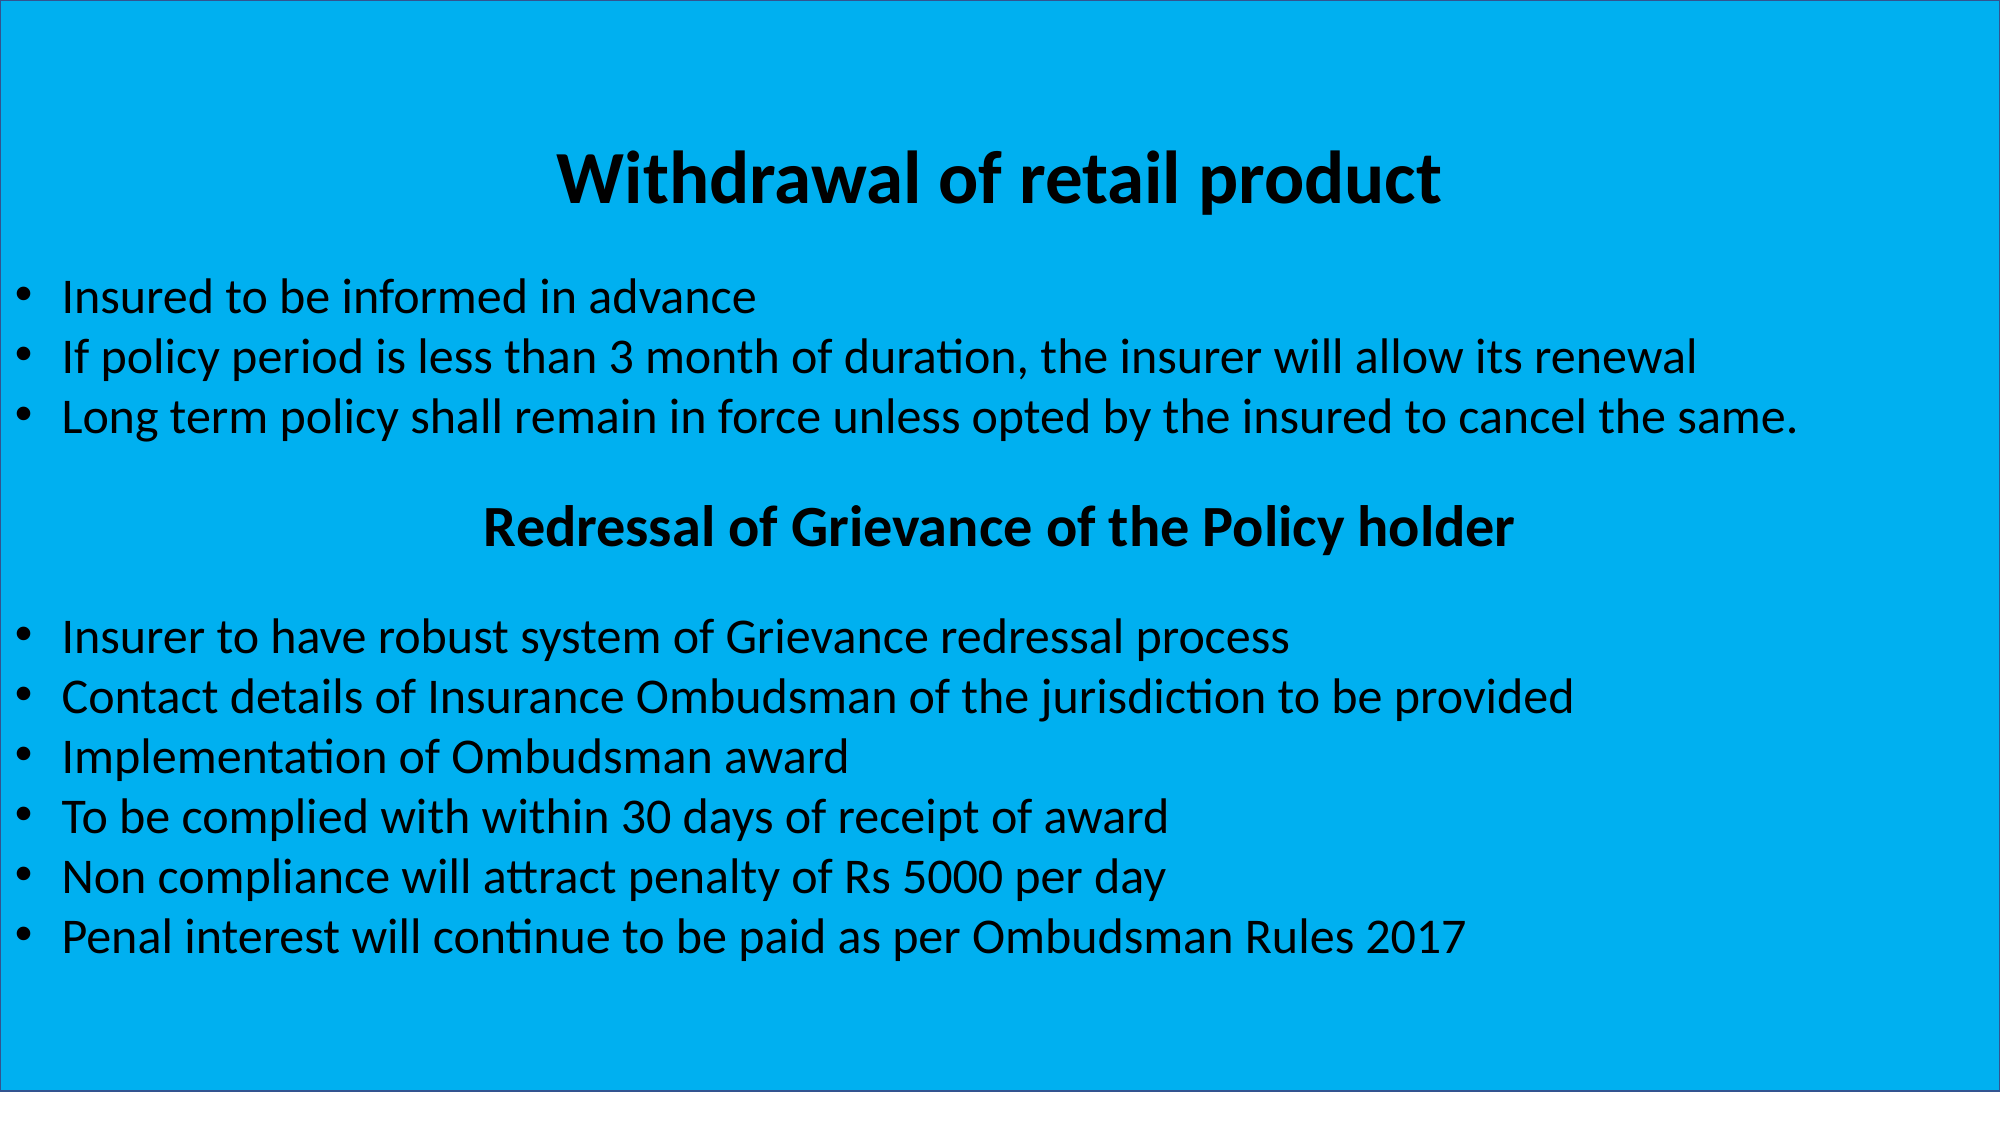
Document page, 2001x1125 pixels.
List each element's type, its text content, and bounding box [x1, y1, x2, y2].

text_box Withdrawal of retail product Insured to be informed in advance If policy period is less than 3 month of duration, the insurer will allow its renewal Long term policy shall remain in force unless opted by the insured to cancel the same. Redressal of Grievance of the Policy holder Insurer to have robust system of Grievance redressal process Contact details of Insurance Ombudsman of the jurisdiction to be provided Implementation of Ombudsman award To be complied with within 30 days of receipt of award Non compliance will attract penalty of Rs 5000 per day Penal interest will continue to be paid as per Ombudsman Rules 2017 [0, 0, 2000, 1092]
